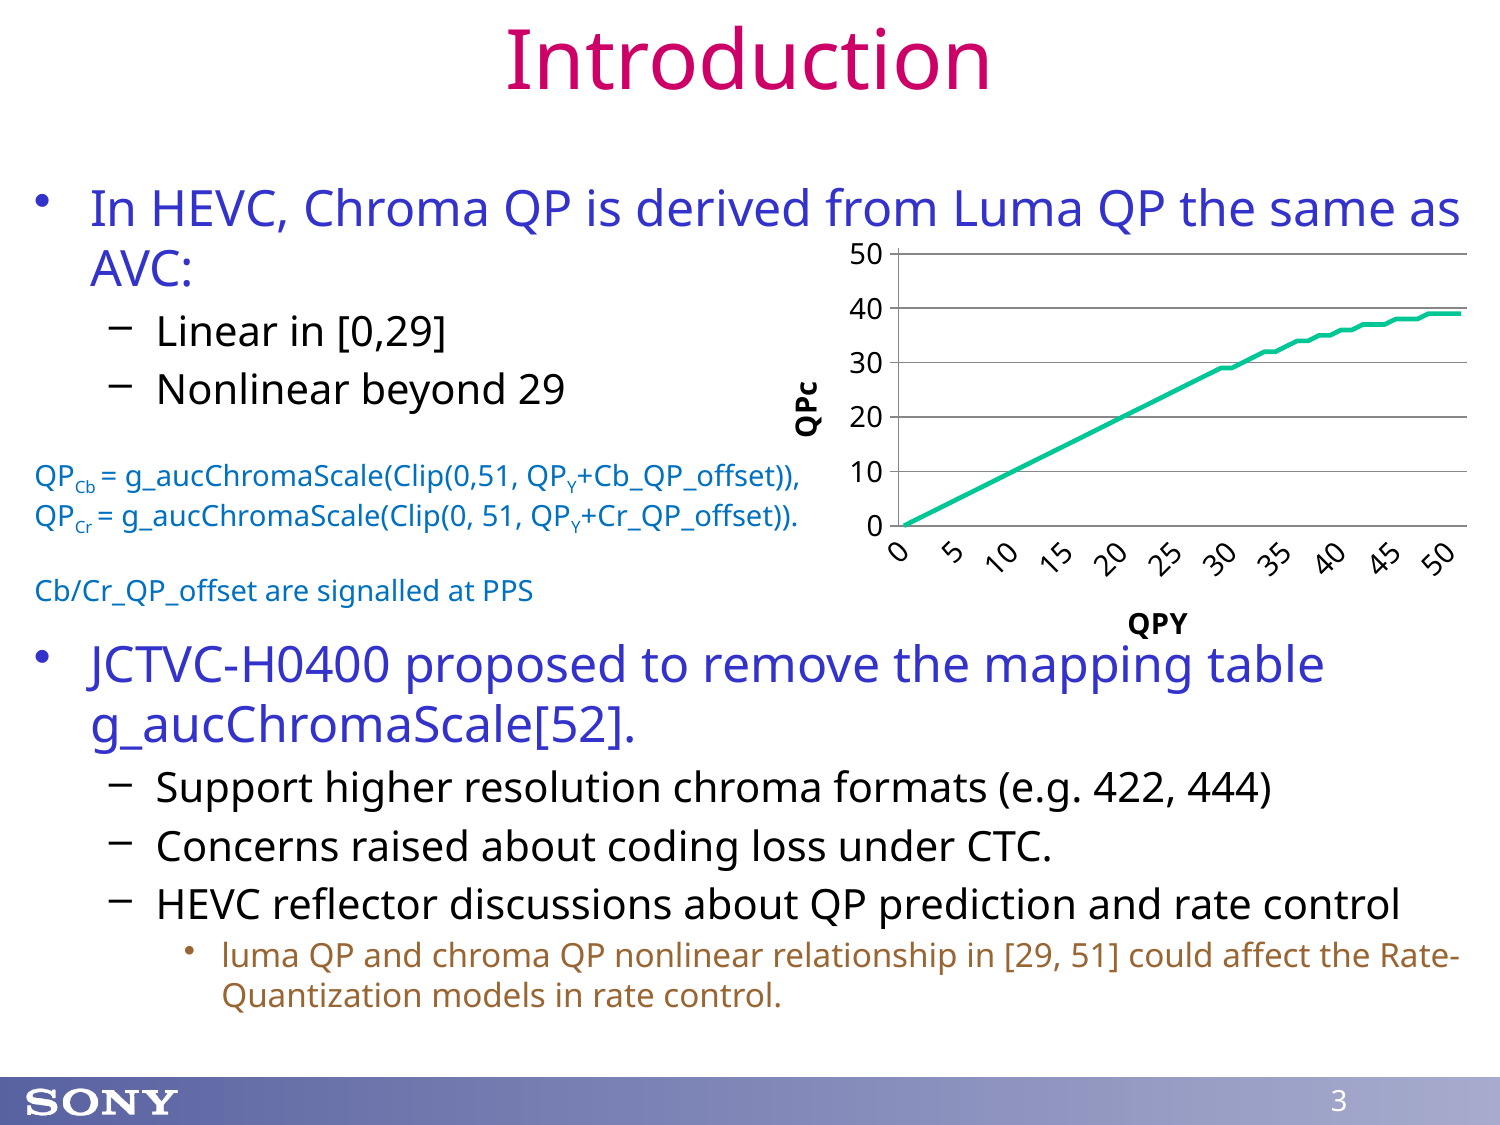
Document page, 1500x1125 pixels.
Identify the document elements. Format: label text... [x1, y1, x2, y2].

chart [749, 224, 1482, 678]
title Introduction [112, 0, 1388, 115]
picture [26, 1088, 178, 1116]
list In HEVC, Chroma QP is derived from Luma QP the same as AVC: Linear in [0,29] Nonlinear beyond 29 JCTVC-H0400 proposed to remove the mapping table g_aucChromaScale[52]. Support higher resolution chroma formats (e.g. 422, 444) Concerns raised about coding loss under CTC. HEVC reflector discussions about QP prediction and rate control luma QP and chroma QP nonlinear relationship in [29, 51] could affect the Rate-Quantization models in rate control. [18, 168, 1482, 1069]
slide_number 3 [1049, 1074, 1363, 1125]
text_box QPCb = g_aucChromaScale(Clip(0,51, QPY+Cb_QP_offset)), QPCr = g_aucChromaScale(Clip(0, 51, QPY+Cr_QP_offset)). Cb/Cr_QP_offset are signalled at PPS [19, 449, 744, 650]
